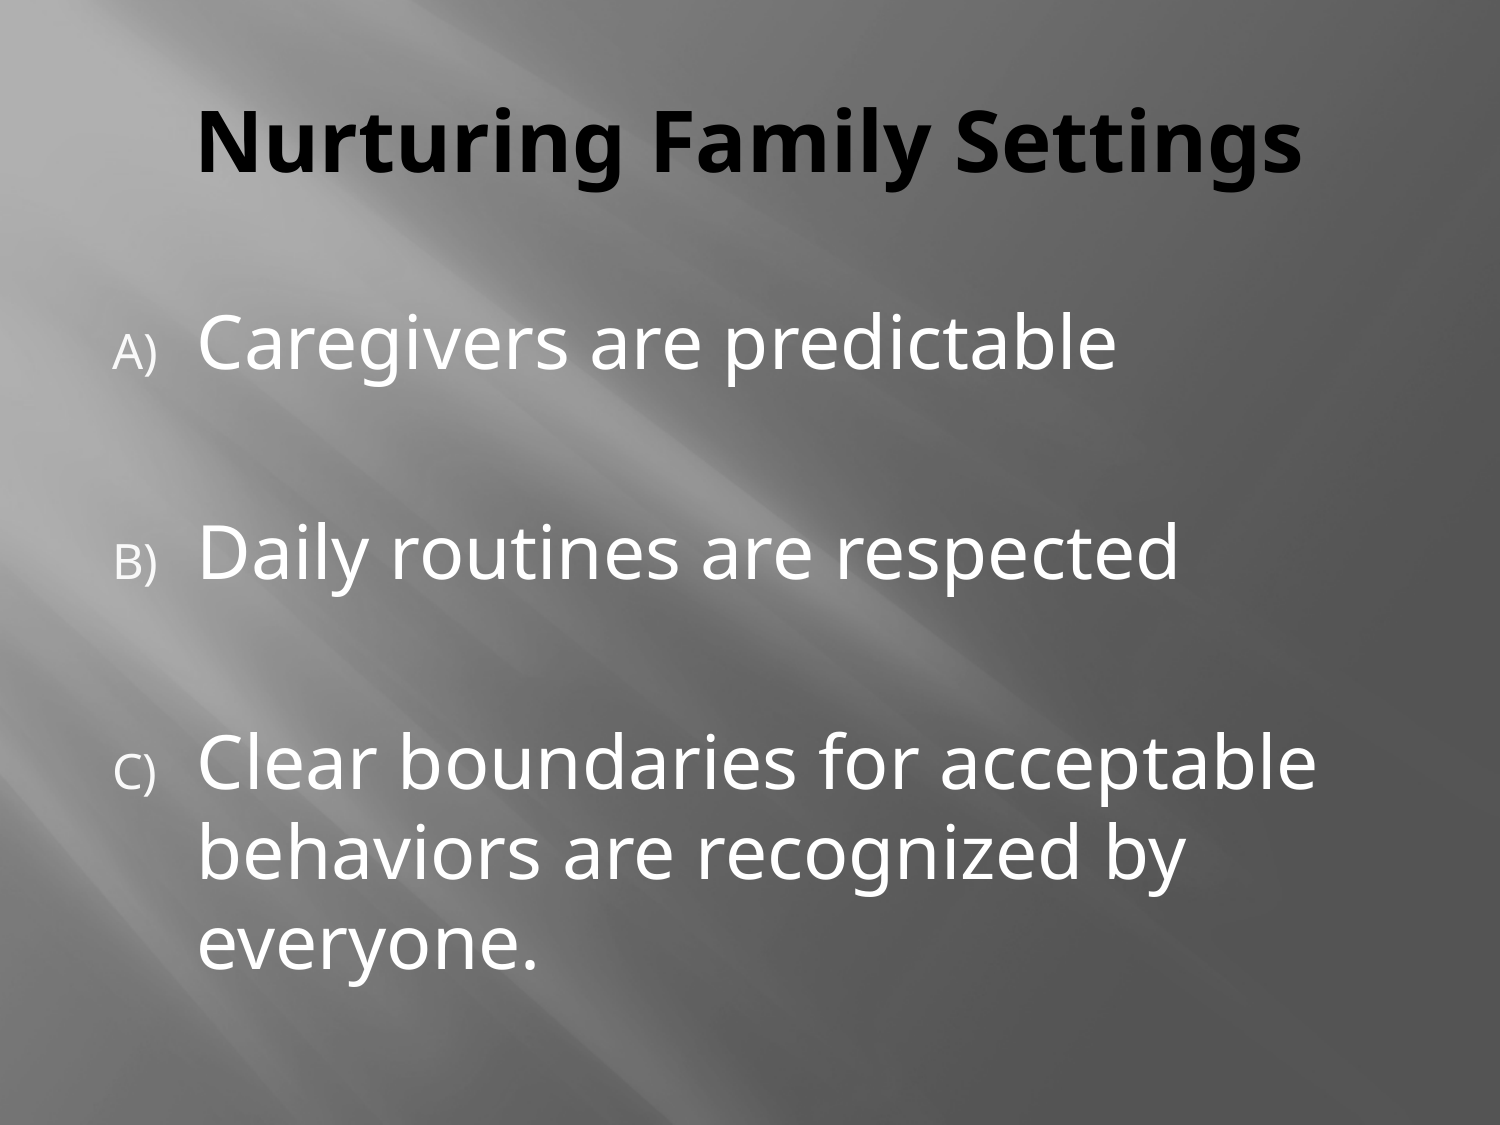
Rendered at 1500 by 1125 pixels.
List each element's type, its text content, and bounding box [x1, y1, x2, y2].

title Nurturing Family Settings [75, 45, 1425, 233]
list Caregivers are predictable Daily routines are respected Clear boundaries for acceptable behaviors are recognized by everyone. [75, 287, 1425, 1035]
